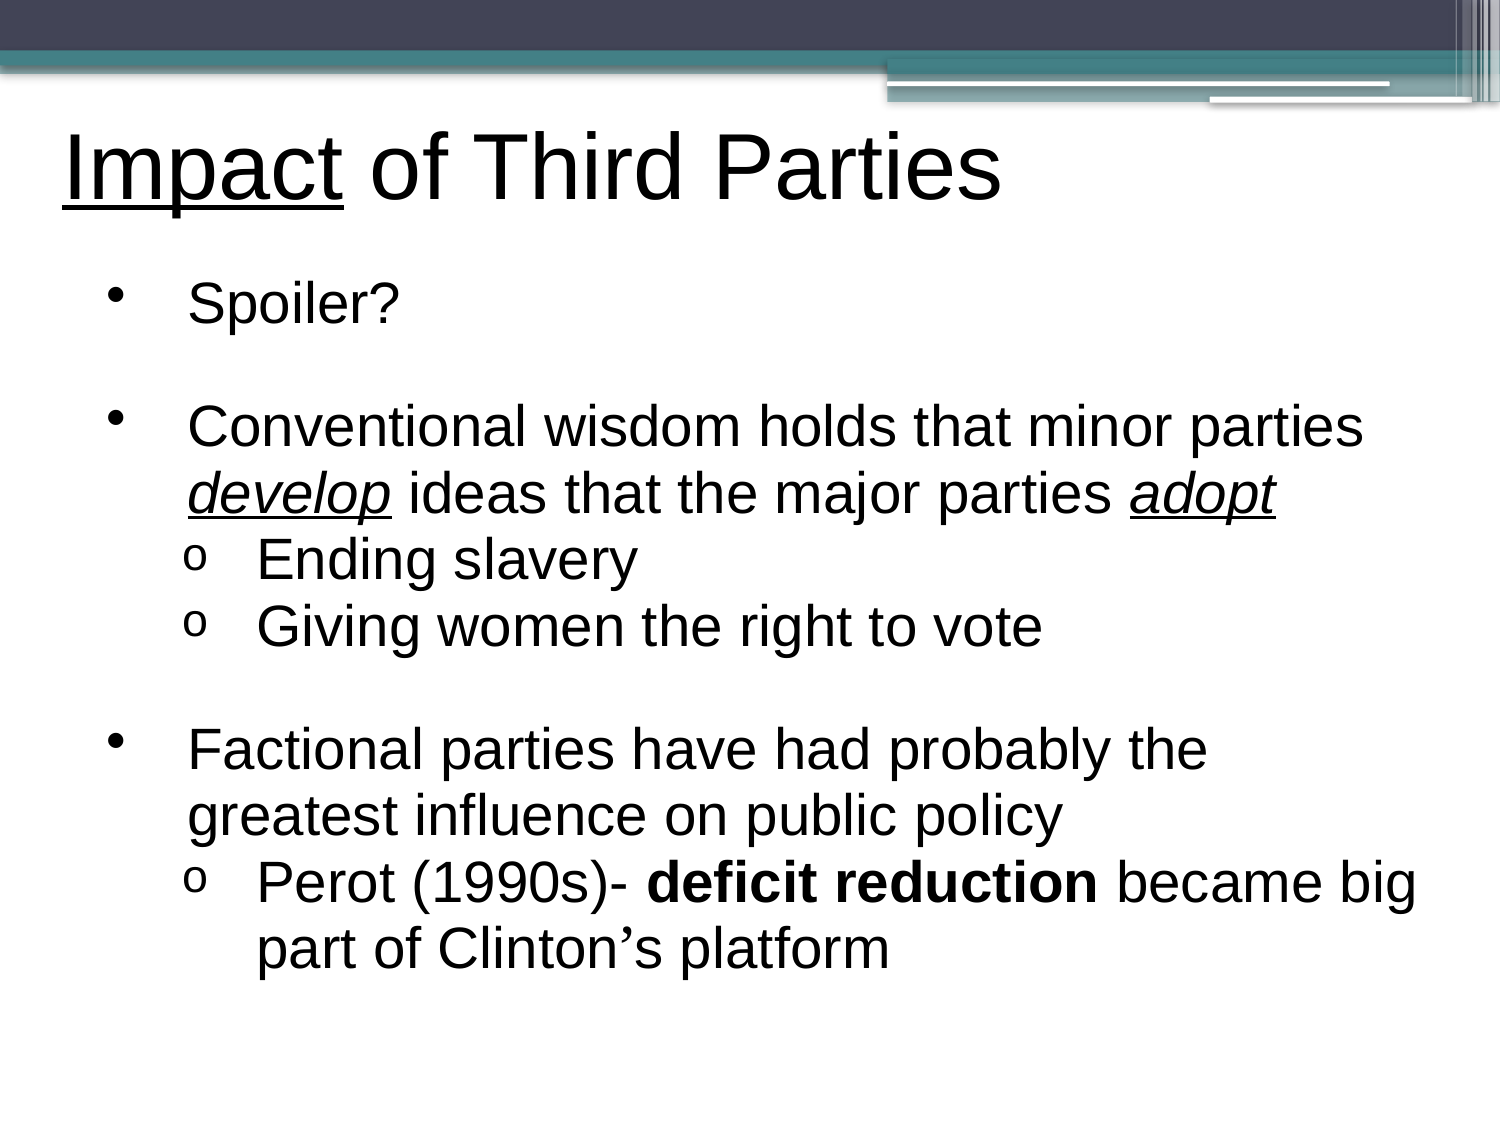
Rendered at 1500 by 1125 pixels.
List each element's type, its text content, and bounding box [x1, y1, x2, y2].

subtitle Spoiler? Conventional wisdom holds that minor parties develop ideas that the major parties adopt Ending slavery Giving women the right to vote Factional parties have had probably the greatest influence on public policy Perot (1990s)- deficit reduction became big part of Clinton’s platform [87, 269, 1426, 1125]
title Impact of Third Parties [62, 112, 1400, 223]
